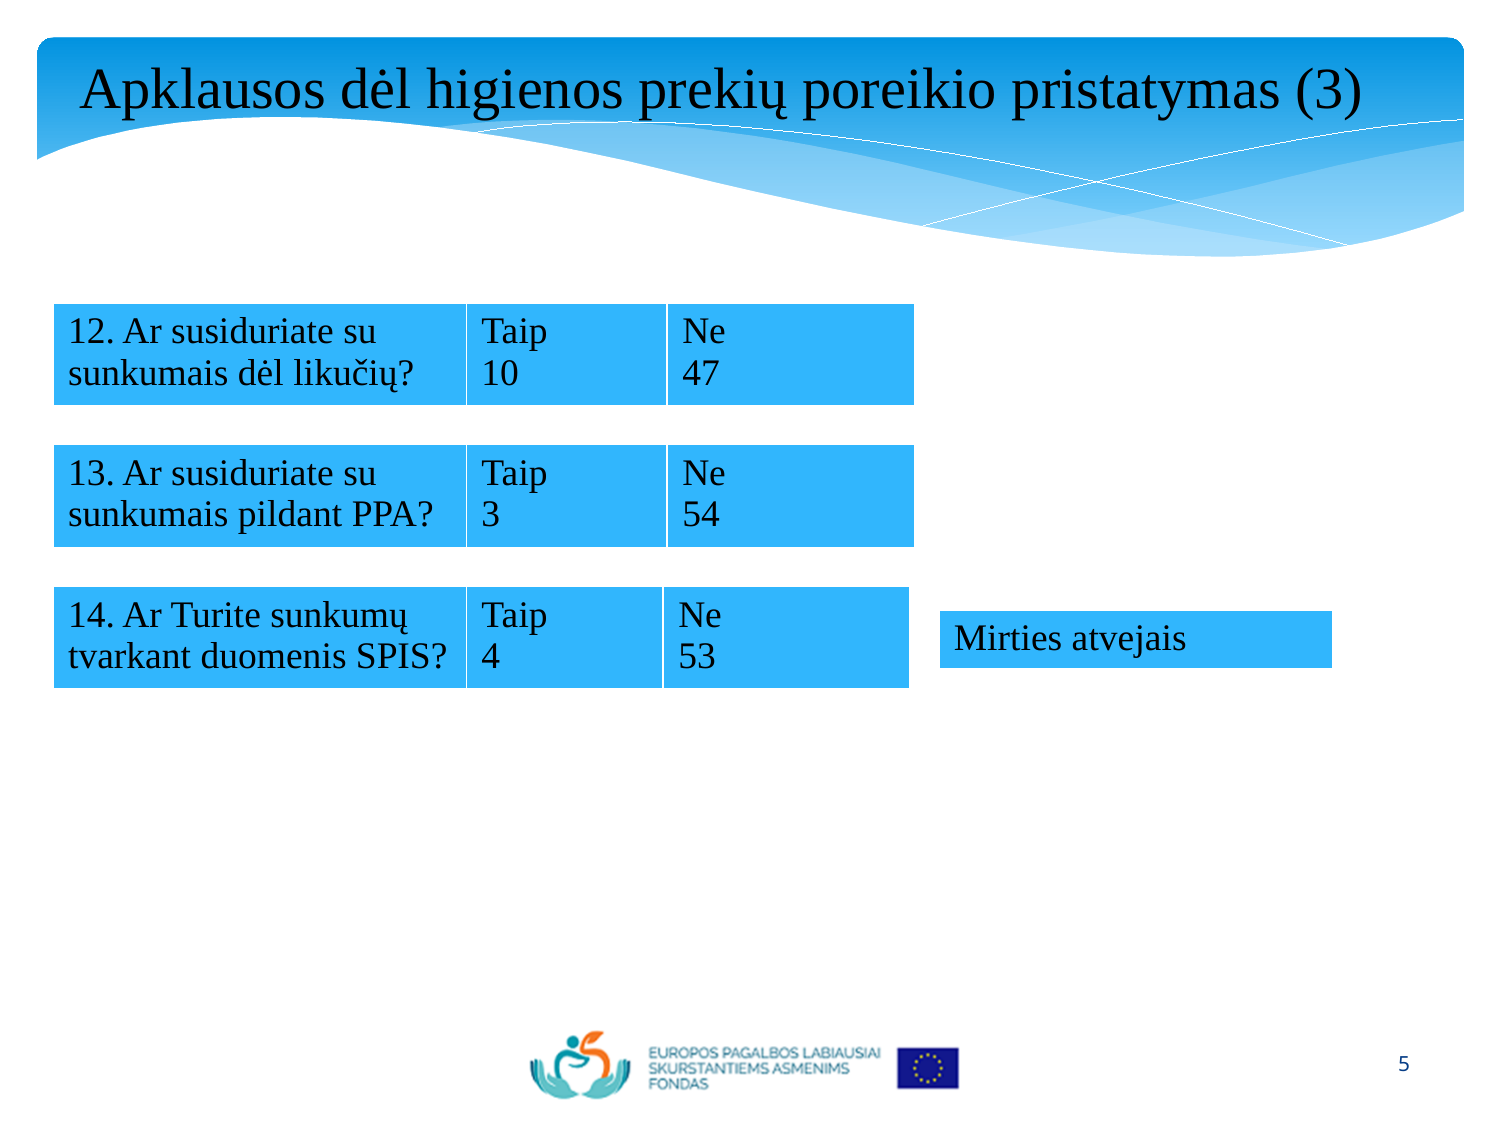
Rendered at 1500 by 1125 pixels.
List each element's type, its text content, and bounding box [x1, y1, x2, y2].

table_header 13. Ar susiduriate su sunkumais pildant PPA? [54, 445, 466, 547]
table_header Mirties atvejais [940, 611, 1332, 668]
table_header Taip 4 [467, 587, 662, 688]
table_header Taip 3 [467, 445, 666, 547]
table_header Ne 53 [664, 587, 909, 688]
table_header 14. Ar Turite sunkumų tvarkant duomenis SPIS? [54, 587, 466, 688]
table_header Ne 54 [668, 445, 914, 547]
table_header Ne 47 [668, 304, 914, 405]
table_header 12. Ar susiduriate su sunkumais dėl likučių? [54, 304, 466, 405]
table_header Taip 10 [467, 304, 666, 405]
slide_number 5 [1234, 1035, 1425, 1095]
picture [522, 1019, 970, 1110]
text_box Apklausos dėl higienos prekių poreikio pristatymas (3) [64, 42, 1500, 128]
